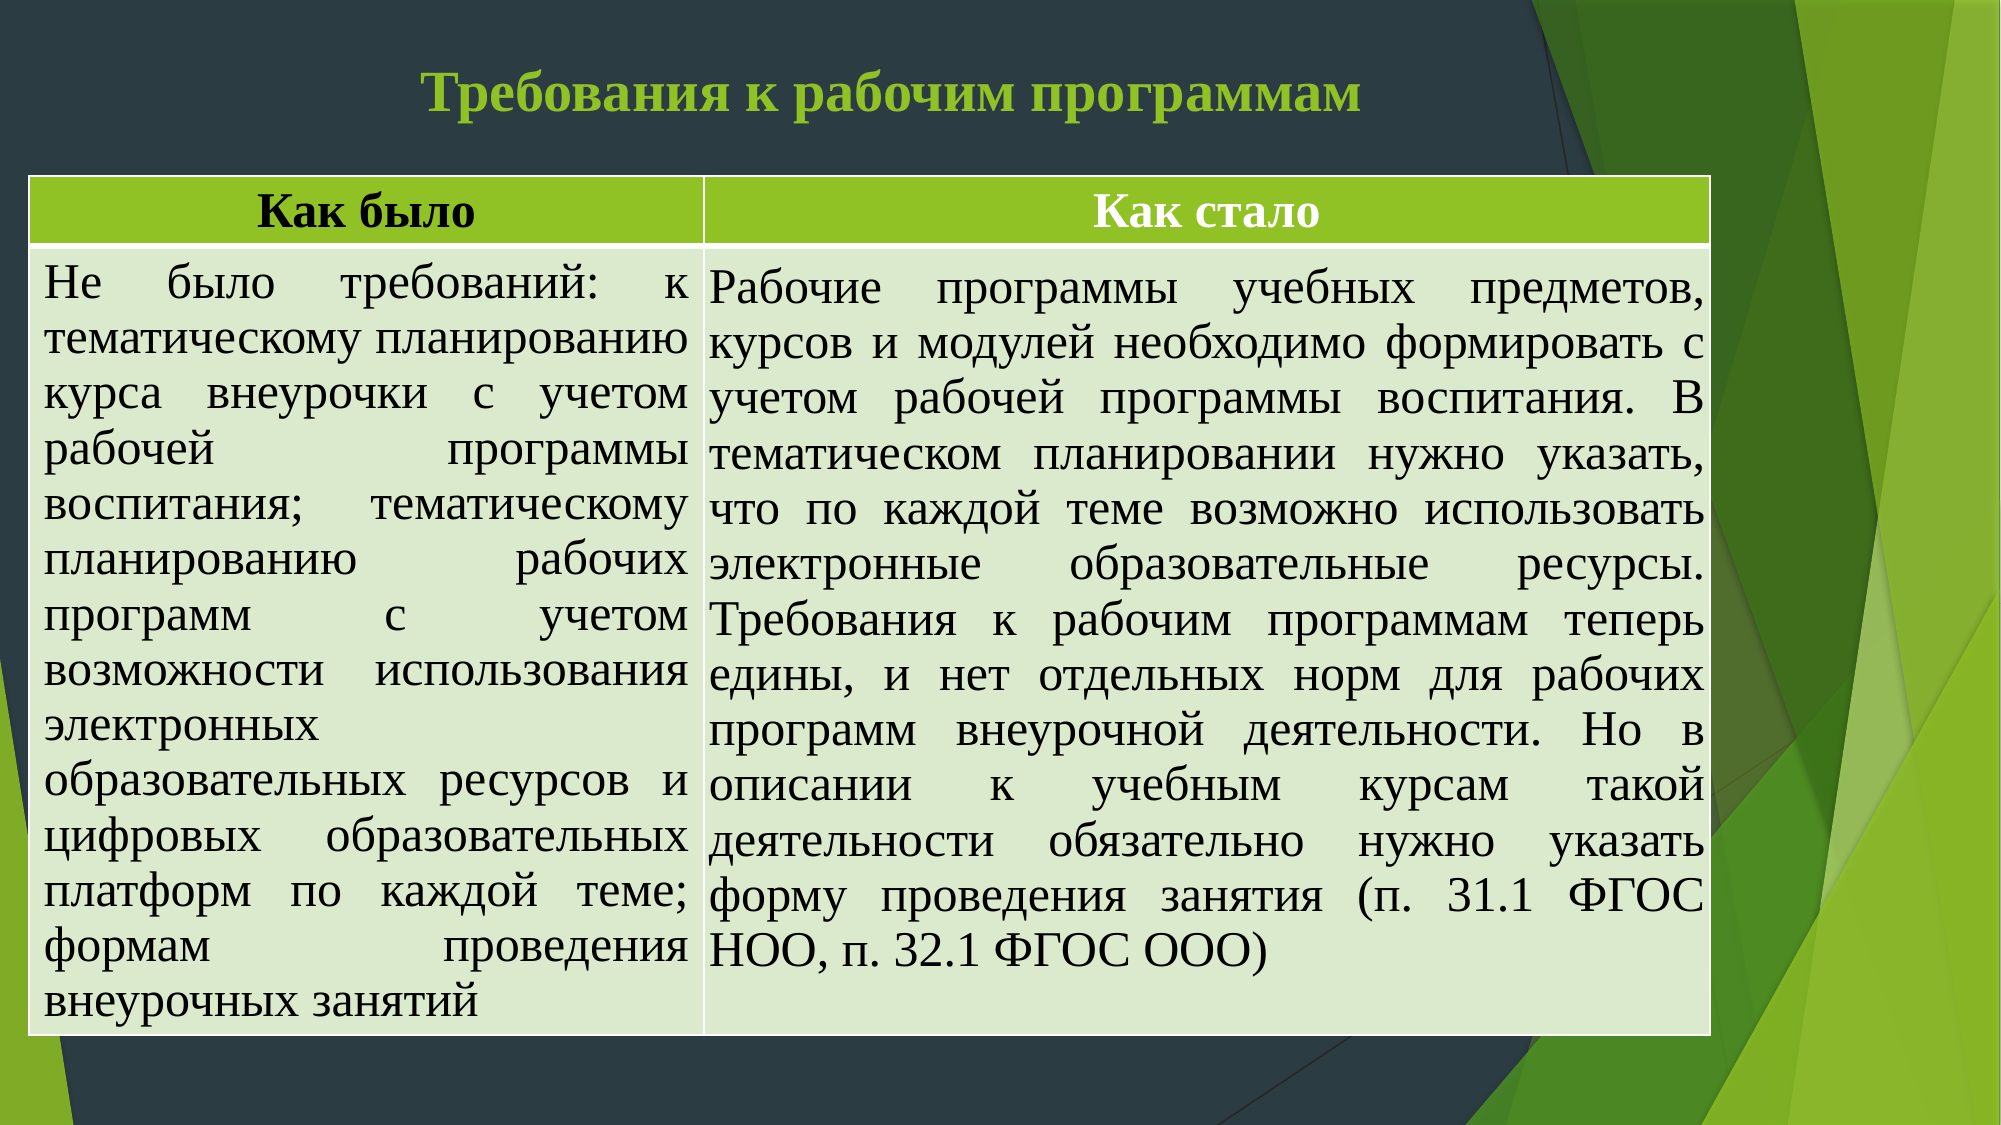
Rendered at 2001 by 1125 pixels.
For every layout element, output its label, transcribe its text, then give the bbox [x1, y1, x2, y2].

table_header Как стало [705, 177, 1709, 243]
table_cell Рабочие программы учебных предметов, курсов и модулей необходимо формировать с учетом рабочей программы воспитания. В тематическом планировании нужно указать, что по каждой теме возможно использовать электронные образовательные ресурсы. Требования к рабочим программам теперь едины, и нет отдельных норм для рабочих программ внеурочной деятельности. Но в описании к учебным курсам такой деятельности обязательно нужно указать форму проведения занятия (п. 31.1 ФГОС НОО, п. 32.1 ФГОС ООО) [705, 249, 1709, 1034]
table_header Как было [30, 177, 703, 243]
title Требования к рабочим программам [29, 46, 1754, 264]
table_cell Не было требований: к тематическому планированию курса внеурочки с учетом рабочей программы воспитания; тематическому планированию рабочих программ с учетом возможности использования электронных образовательных ресурсов и цифровых образовательных платформ по каждой теме; формам проведения внеурочных занятий [30, 249, 703, 1034]
